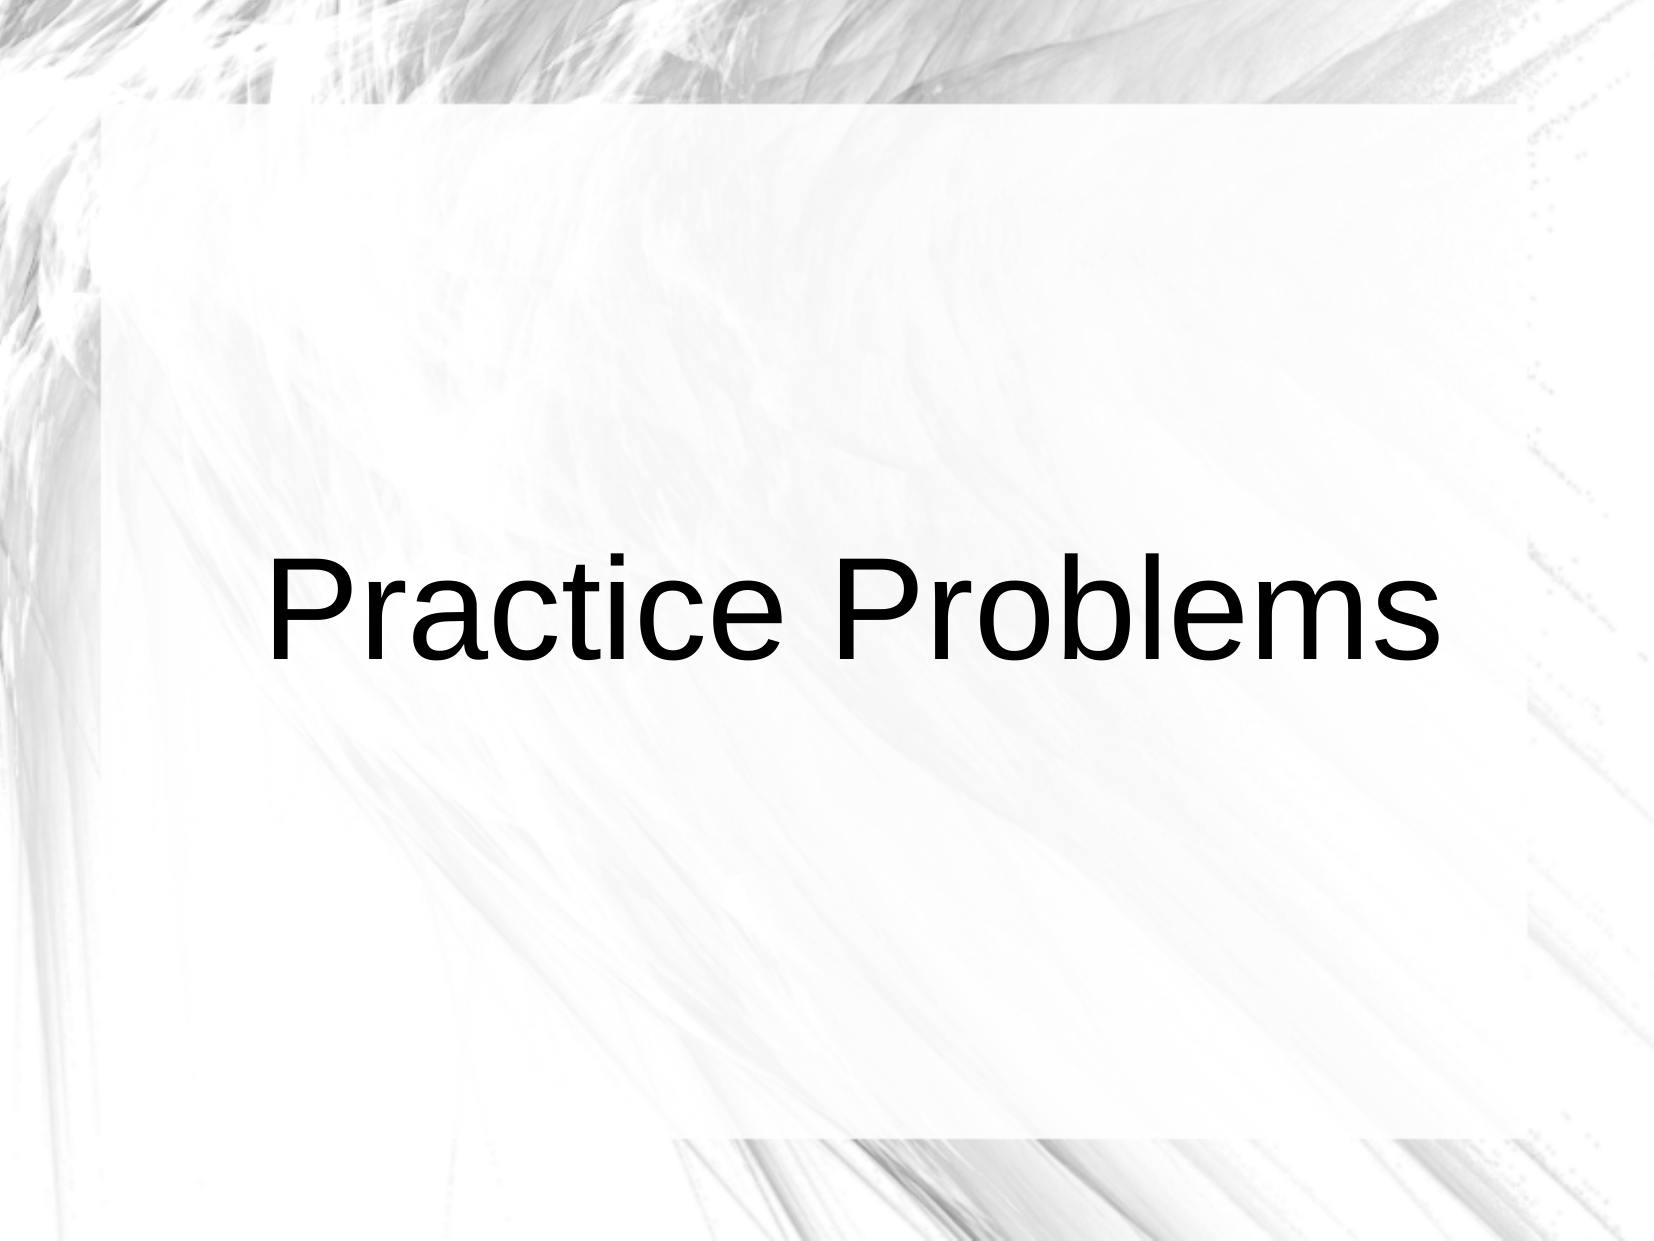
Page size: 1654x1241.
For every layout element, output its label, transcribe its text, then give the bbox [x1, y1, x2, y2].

picture [0, 0, 1654, 1241]
list Practice Problems [118, 319, 1571, 1109]
